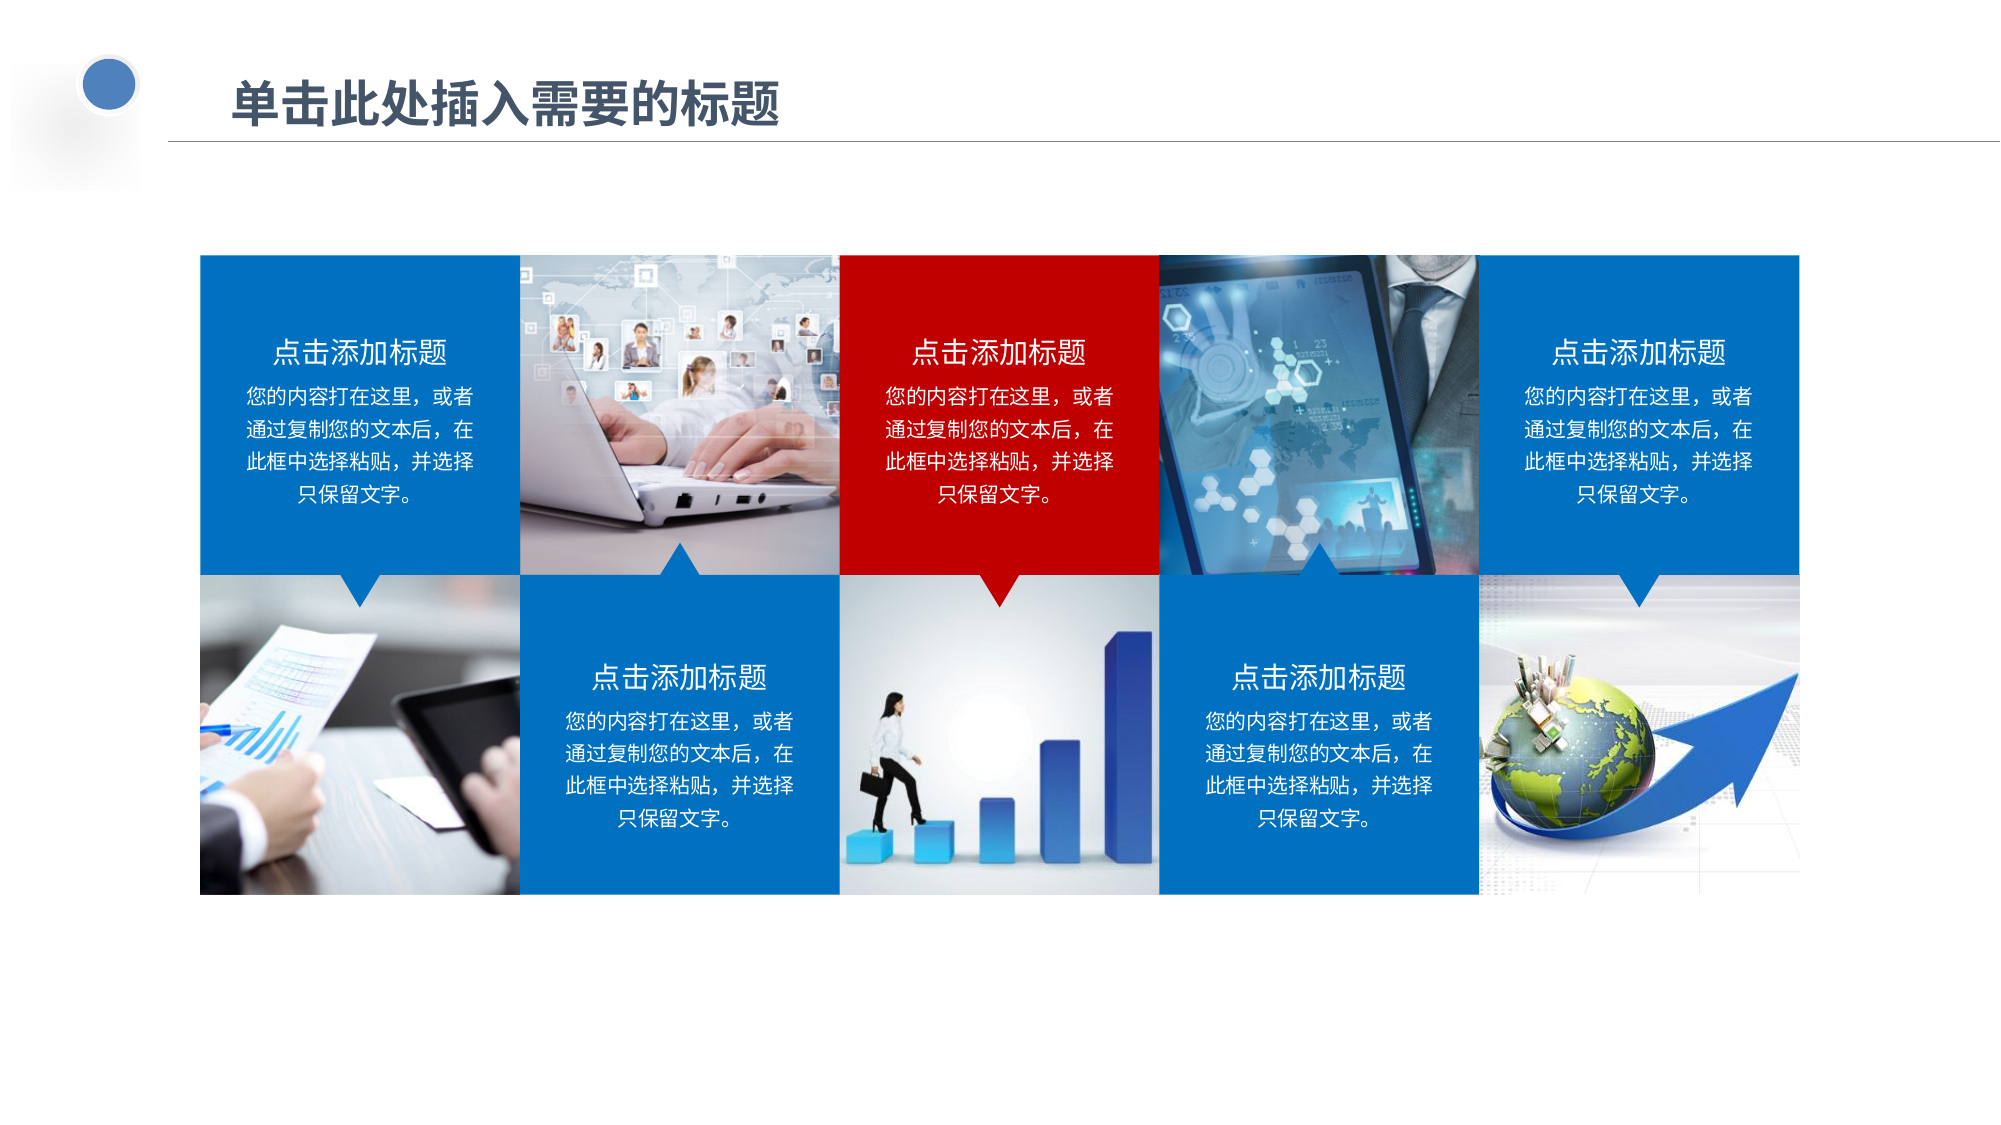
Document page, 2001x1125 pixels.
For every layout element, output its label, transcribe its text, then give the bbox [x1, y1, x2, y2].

text_box 点击添加标题 [252, 317, 469, 368]
text_box 点击添加标题 [1210, 641, 1428, 693]
title 单击此处插入需要的标题 [157, 61, 853, 144]
text_box [1164, 584, 1473, 895]
text_box 点击添加标题 [1530, 317, 1748, 368]
text_box 您的内容打在这里，或者通过复制您的文本后，在此框中选择粘贴，并选择只保留文字。 [223, 368, 498, 514]
text_box 您的内容打在这里，或者通过复制您的文本后，在此框中选择粘贴，并选择只保留文字。 [1502, 368, 1777, 514]
text_box 点击添加标题 [571, 641, 788, 693]
text_box 您的内容打在这里，或者通过复制您的文本后，在此框中选择粘贴，并选择只保留文字。 [862, 368, 1137, 514]
text_box 您的内容打在这里，或者通过复制您的文本后，在此框中选择粘贴，并选择只保留文字。 [542, 693, 817, 839]
picture [199, 255, 1800, 896]
text_box [1481, 255, 1800, 573]
text_box [525, 584, 834, 895]
text_box 点击添加标题 [891, 317, 1108, 368]
text_box [200, 255, 517, 573]
text_box 您的内容打在这里，或者通过复制您的文本后，在此框中选择粘贴，并选择只保留文字。 [1182, 693, 1457, 839]
text_box [841, 255, 1157, 573]
